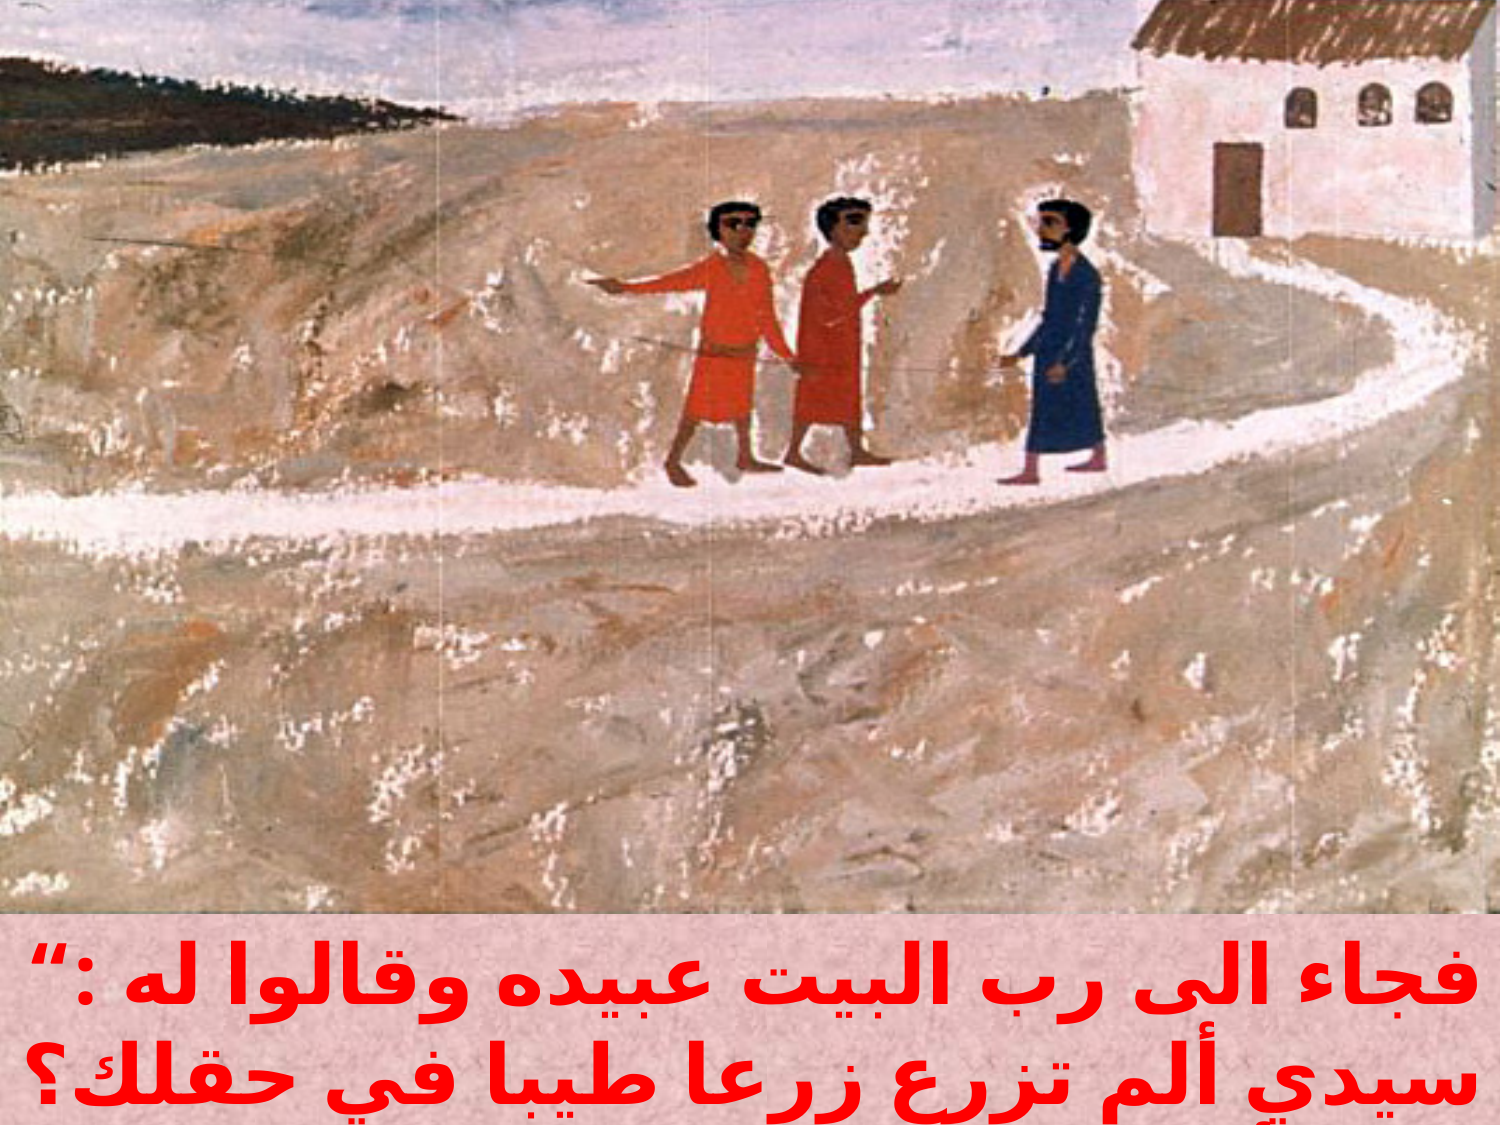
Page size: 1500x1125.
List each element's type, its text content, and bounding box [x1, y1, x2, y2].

picture [0, 0, 1500, 915]
text_box فجاء الى رب البيت عبيده وقالوا له :“ سيدي ألم تزرع زرعا طيبا في حقلك؟ فمن أين جاءه الزؤان؟ [0, 921, 1500, 1125]
